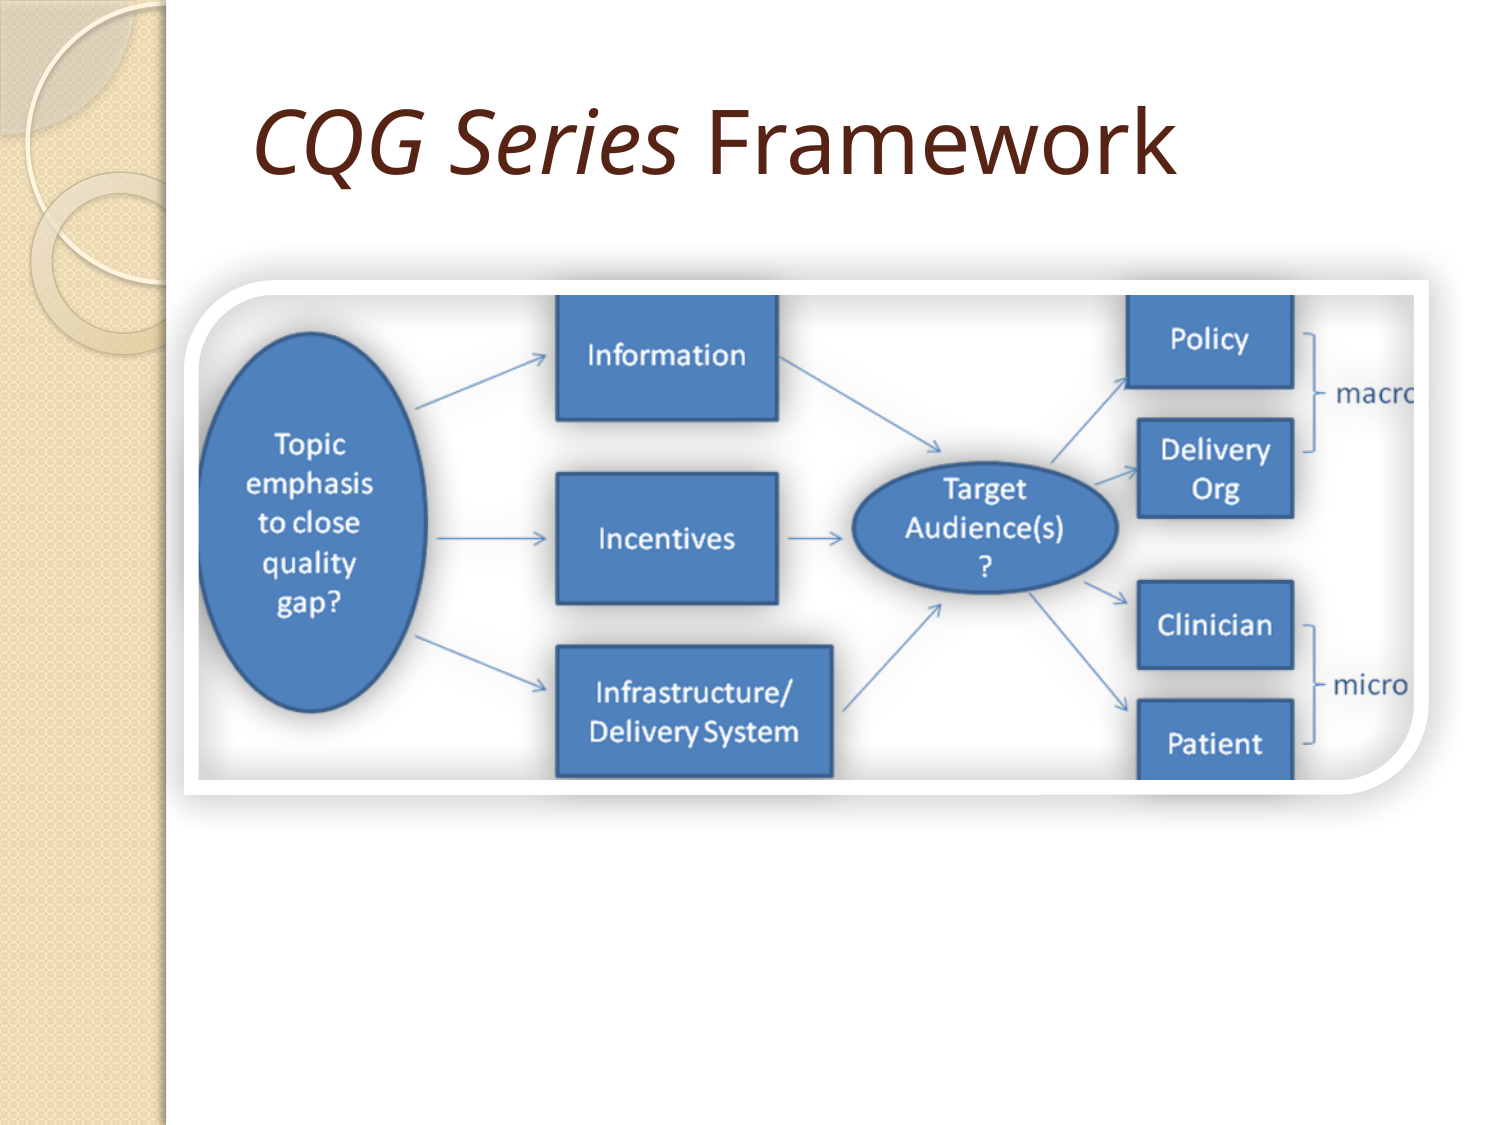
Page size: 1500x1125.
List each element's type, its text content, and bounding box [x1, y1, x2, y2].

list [190, 287, 1422, 788]
title CQG Series Framework [235, 45, 1466, 233]
